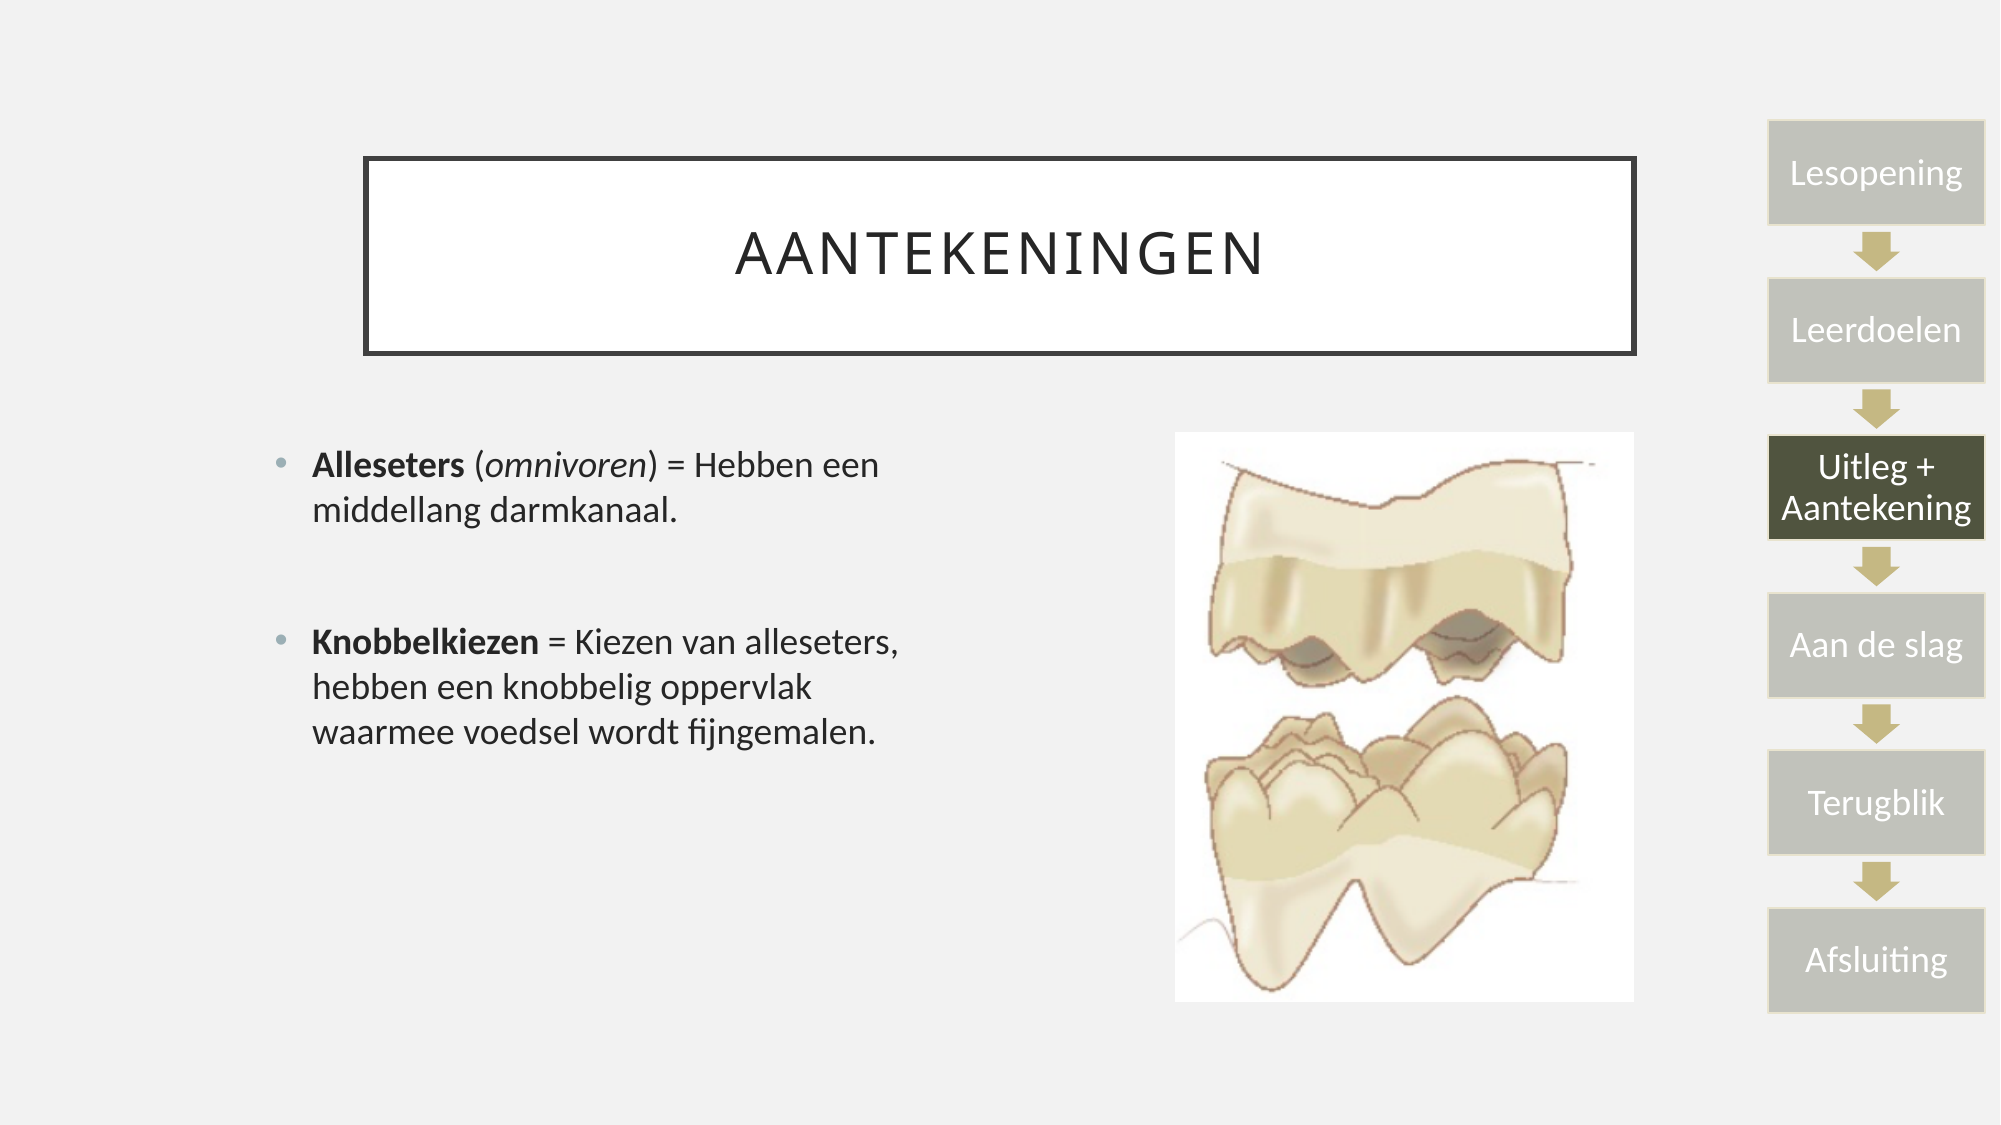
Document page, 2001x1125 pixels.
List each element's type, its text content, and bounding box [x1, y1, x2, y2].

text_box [1753, 119, 2000, 1014]
title aantekeningen [363, 156, 1637, 356]
list Alleseters (omnivoren) = Hebben een middellang darmkanaal. Knobbelkiezen = Kiezen van alleseters, hebben een knobbelig oppervlak waarmee voedsel wordt fijngemalen. [259, 432, 961, 942]
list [1175, 432, 1634, 1002]
